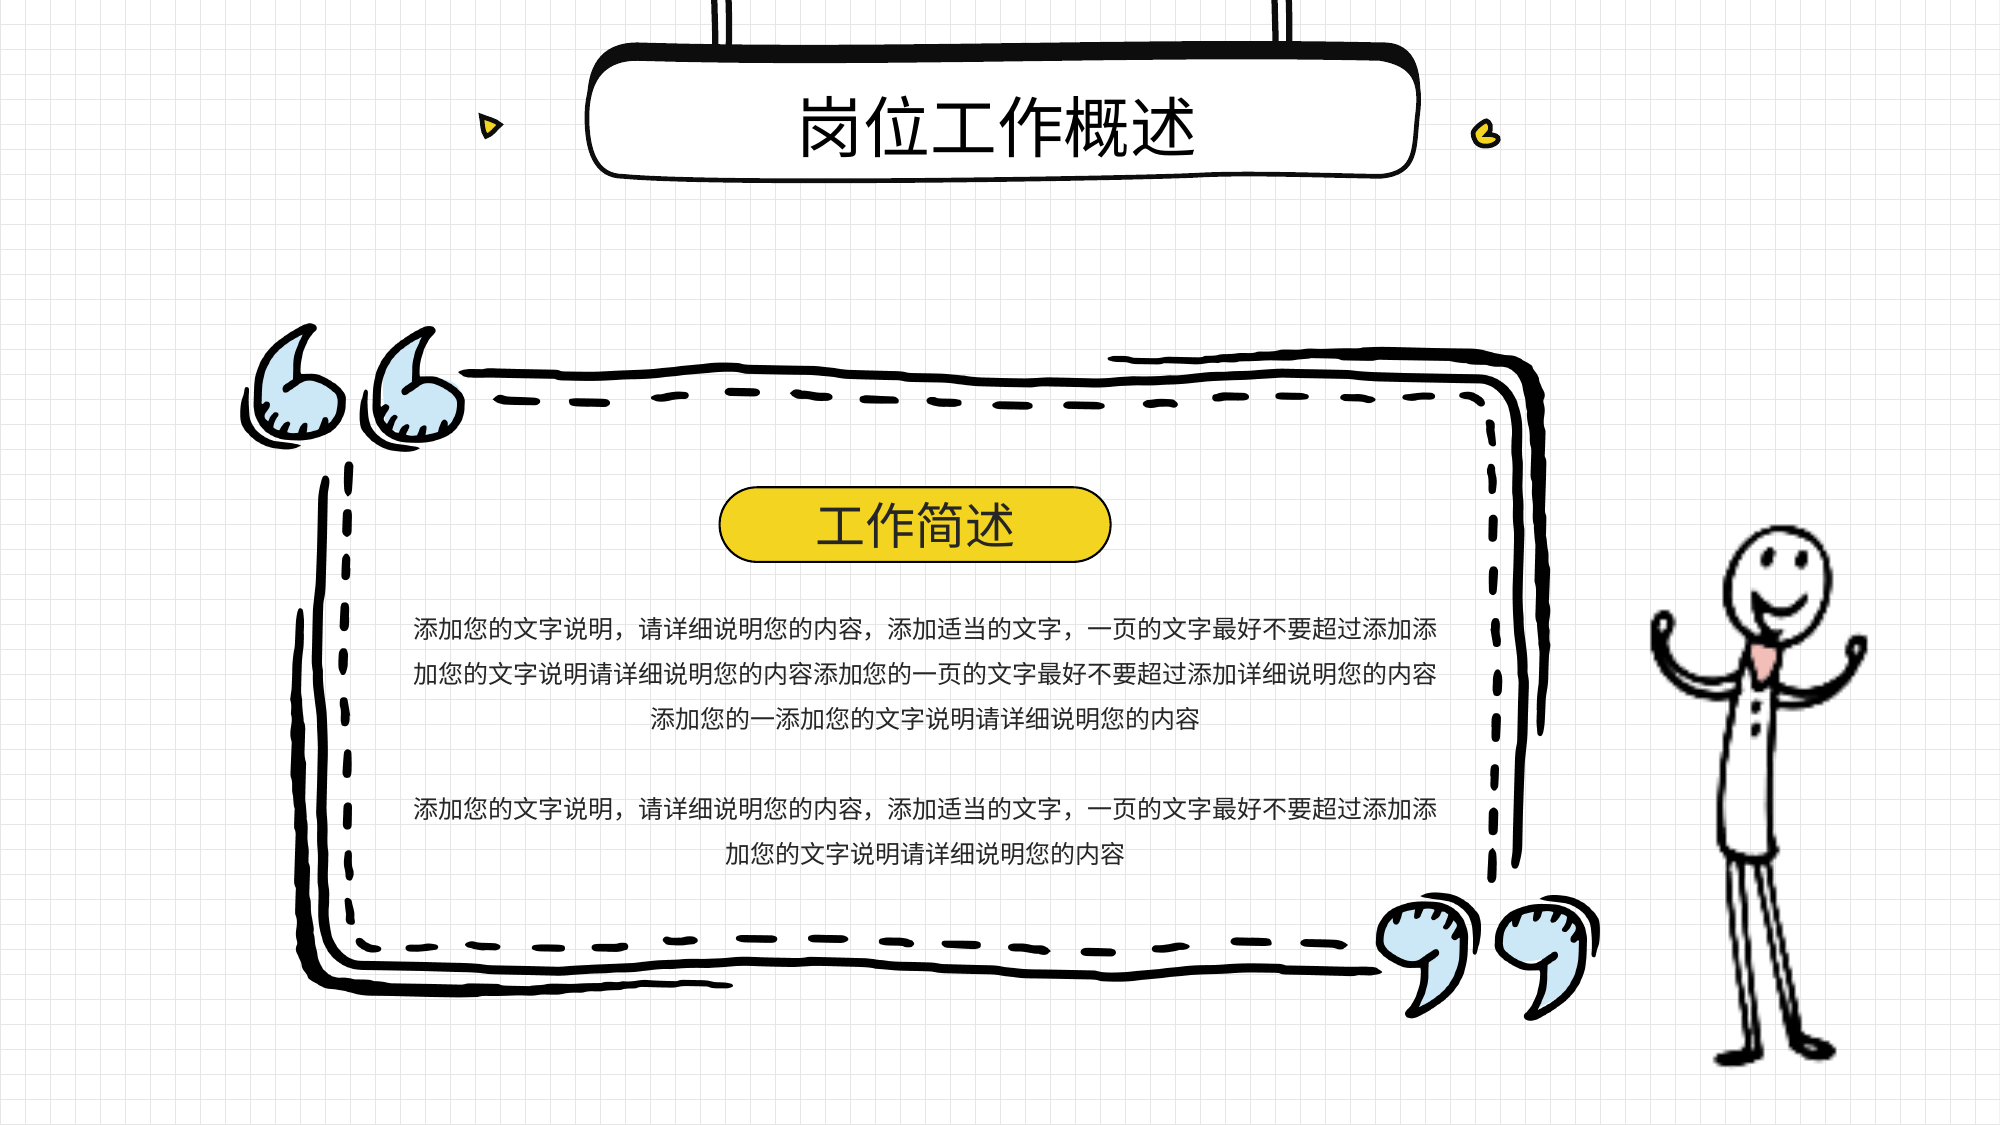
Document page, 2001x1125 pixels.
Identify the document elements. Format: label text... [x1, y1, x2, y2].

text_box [1630, 451, 1909, 1125]
text_box 岗位工作概述 [717, 78, 1277, 174]
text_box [240, 323, 1600, 1021]
